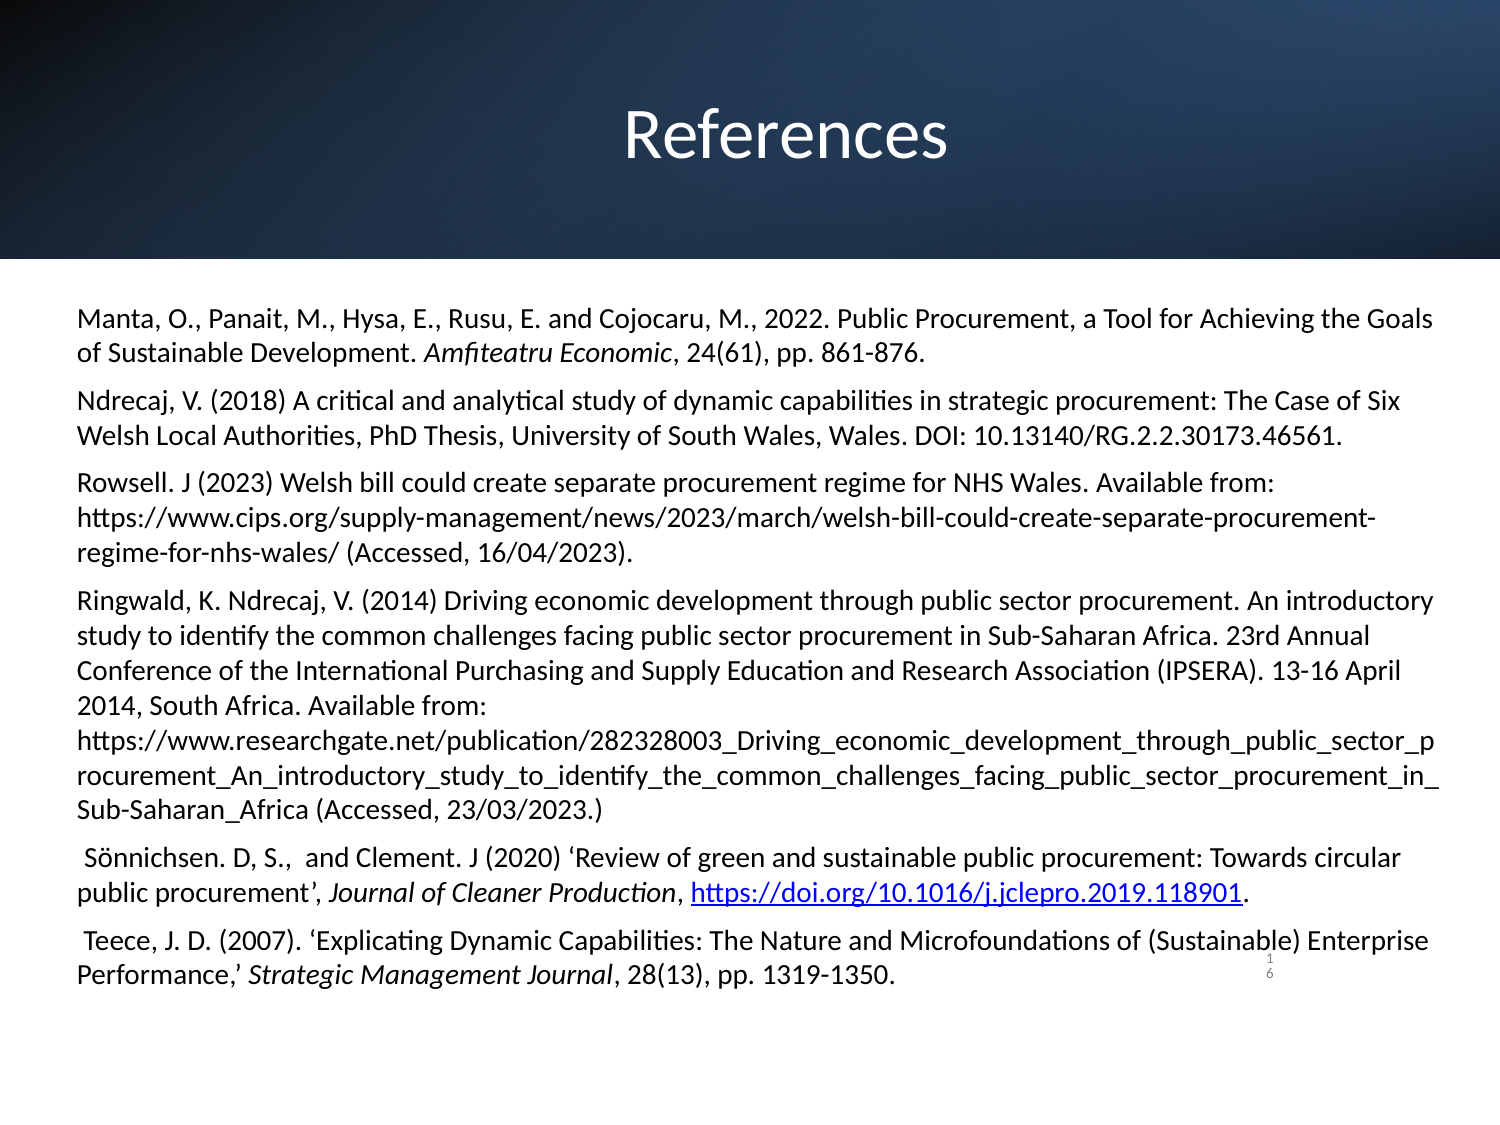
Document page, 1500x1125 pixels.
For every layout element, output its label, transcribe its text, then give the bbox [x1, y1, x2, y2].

text_box [0, 261, 1500, 1125]
title References [168, 57, 1405, 202]
text_box Manta, O., Panait, M., Hysa, E., Rusu, E. and Cojocaru, M., 2022. Public Procurement, a Tool for Achieving the Goals of Sustainable Development. Amfiteatru Economic, 24(61), pp. 861-876. Ndrecaj, V. (2018) A critical and analytical study of dynamic capabilities in strategic procurement: The Case of Six Welsh Local Authorities, PhD Thesis, University of South Wales, Wales. DOI: 10.13140/RG.2.2.30173.46561. Rowsell. J (2023) Welsh bill could create separate procurement regime for NHS Wales. Available from: https://www.cips.org/supply-management/news/2023/march/welsh-bill-could-create-separate-procurement-regime-for-nhs-wales/ (Accessed, 16/04/2023). Ringwald, K. Ndrecaj, V. (2014) Driving economic development through public sector procurement. An introductory study to identify the common challenges facing public sector procurement in Sub-Saharan Africa. 23rd Annual Conference of the International Purchasing and Supply Education and Research Association (IPSERA). 13-16 April 2014, South Africa. Available from: https://www.researchgate.net/publication/282328003_Driving_economic_development_through_public_sector_procurement_An_introductory_study_to_identify_the_common_challenges_facing_public_sector_procurement_in_Sub-Saharan_Africa (Accessed, 23/03/2023.) Sönnichsen. D, S., and Clement. J (2020) ‘Review of green and sustainable public procurement: Towards circular public procurement’, Journal of Cleaner Production, https://doi.org/10.1016/j.jclepro.2019.118901. Teece, J. D. (2007). ‘Explicating Dynamic Capabilities: The Nature and Microfoundations of (Sustainable) Enterprise Performance,’ Strategic Management Journal, 28(13), pp. 1319-1350. [62, 291, 1460, 1094]
text_box [0, 0, 1500, 261]
